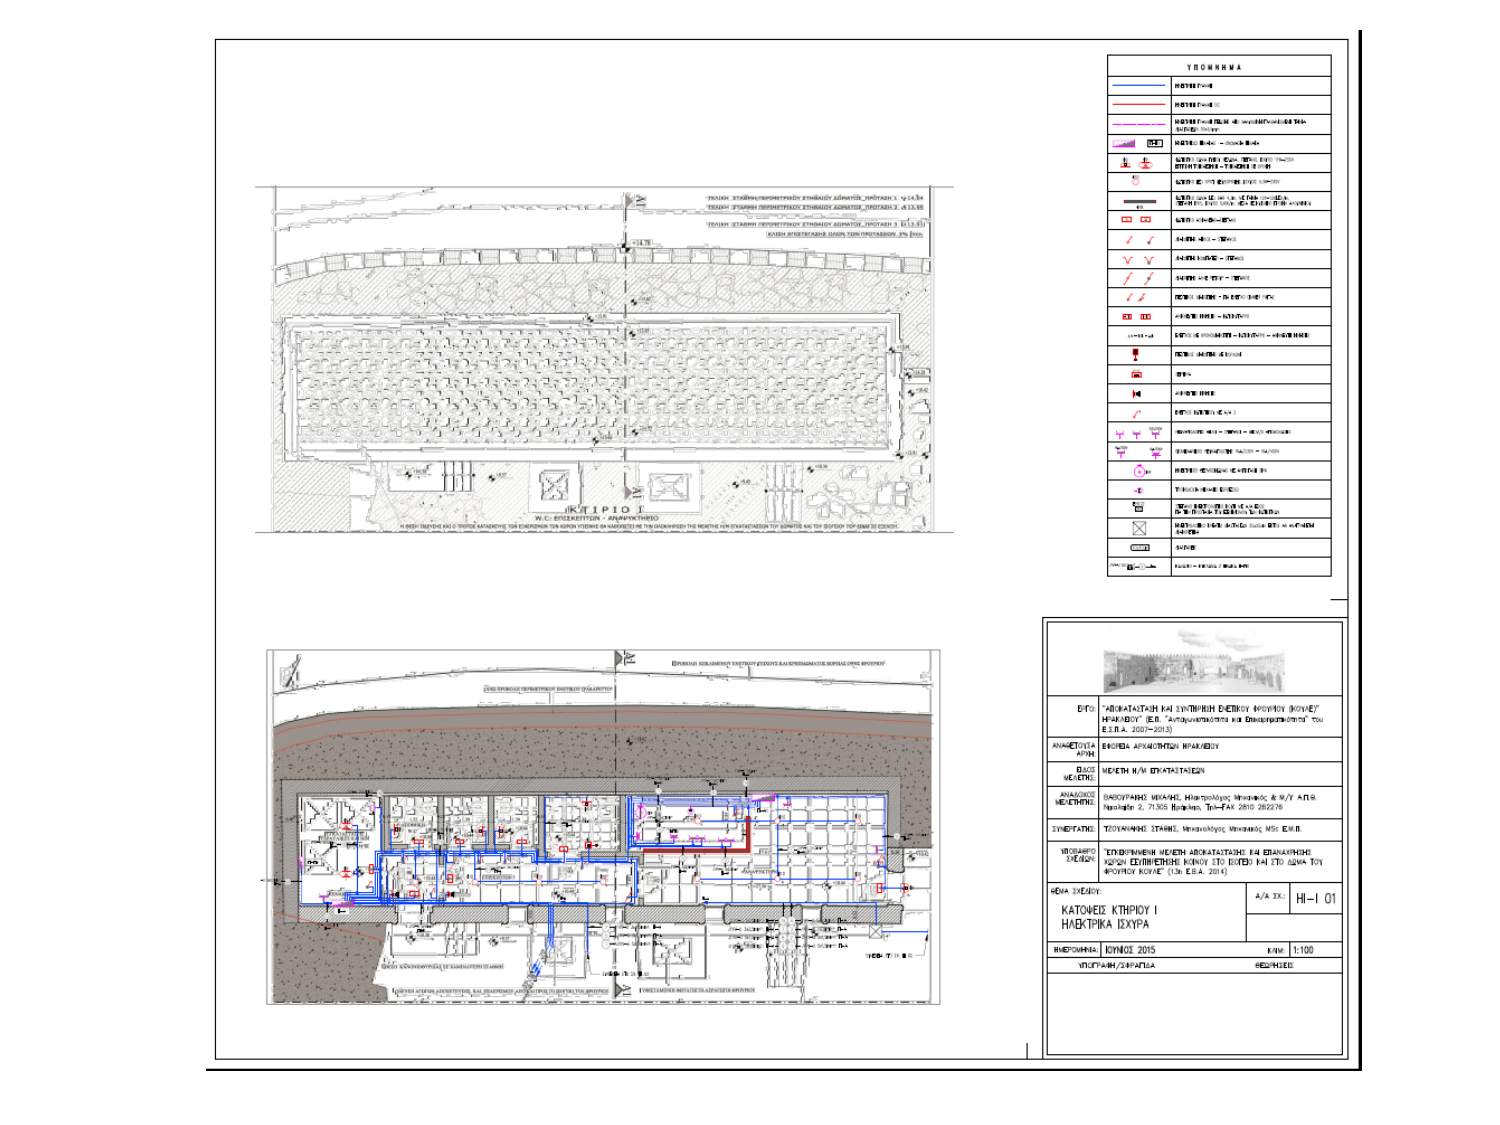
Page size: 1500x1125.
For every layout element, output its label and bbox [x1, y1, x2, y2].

picture [206, 30, 1362, 1072]
